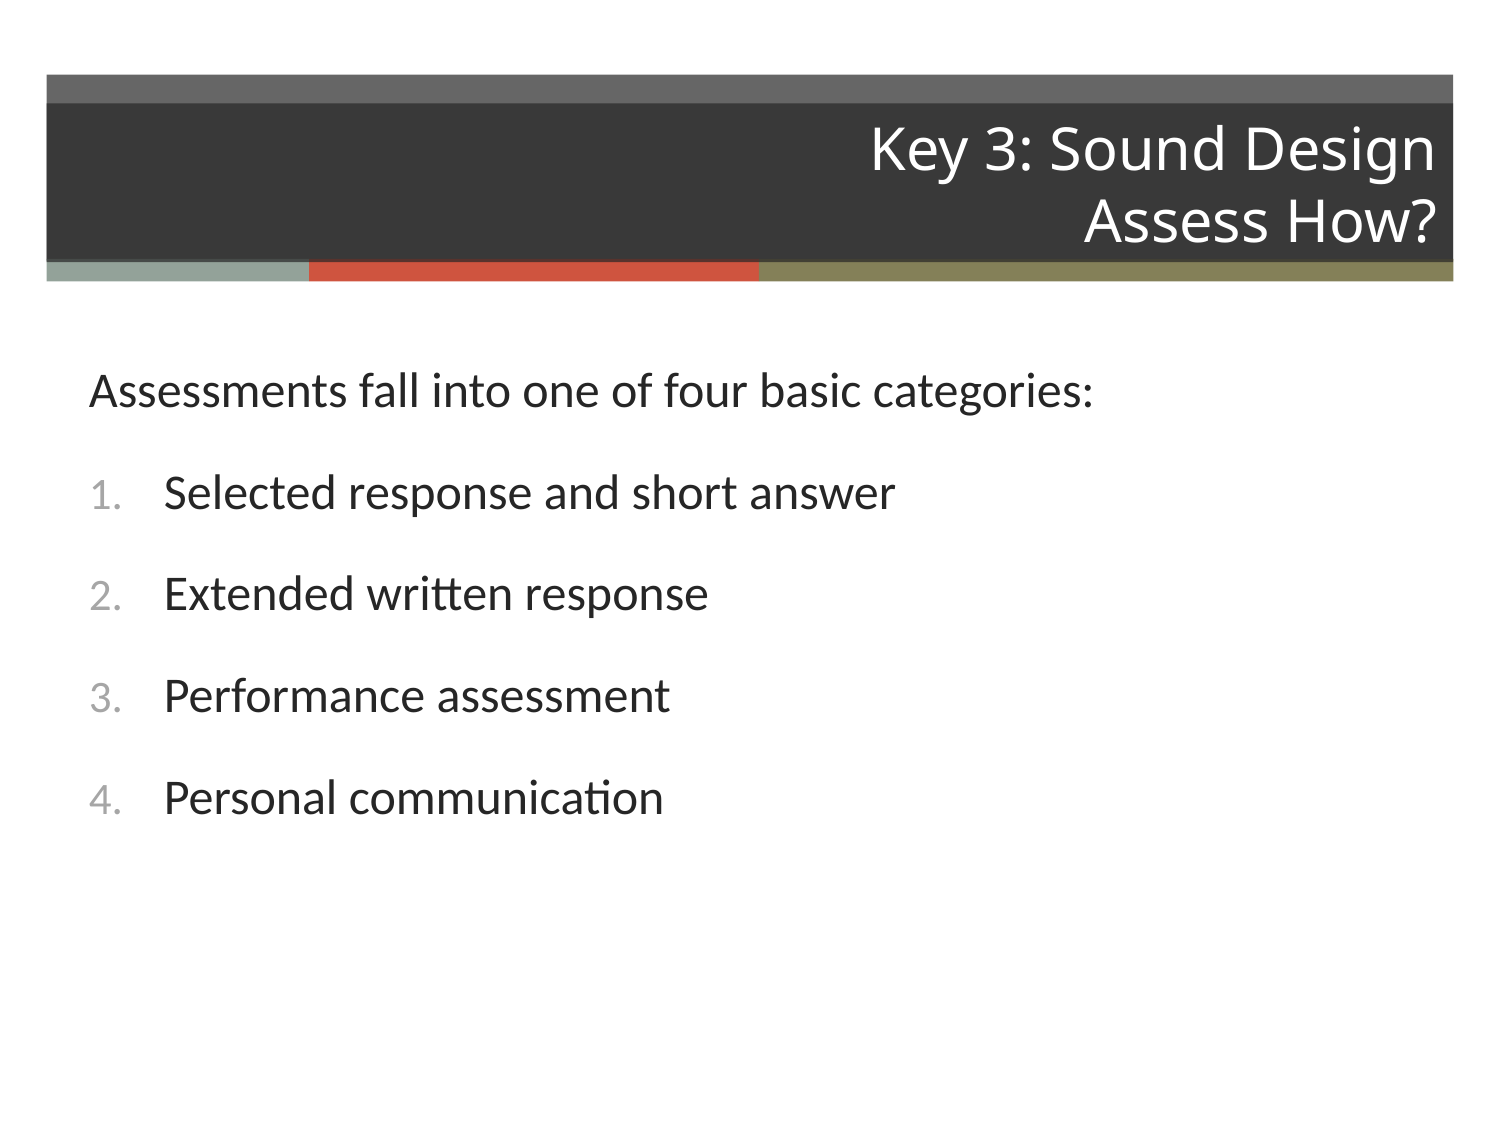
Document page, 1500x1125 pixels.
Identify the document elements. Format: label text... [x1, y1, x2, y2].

list Assessments fall into one of four basic categories: Selected response and short answer Extended written response Performance assessment Personal communication [62, 350, 1454, 1005]
title Key 3: Sound Design Assess How? [46, 103, 1454, 263]
